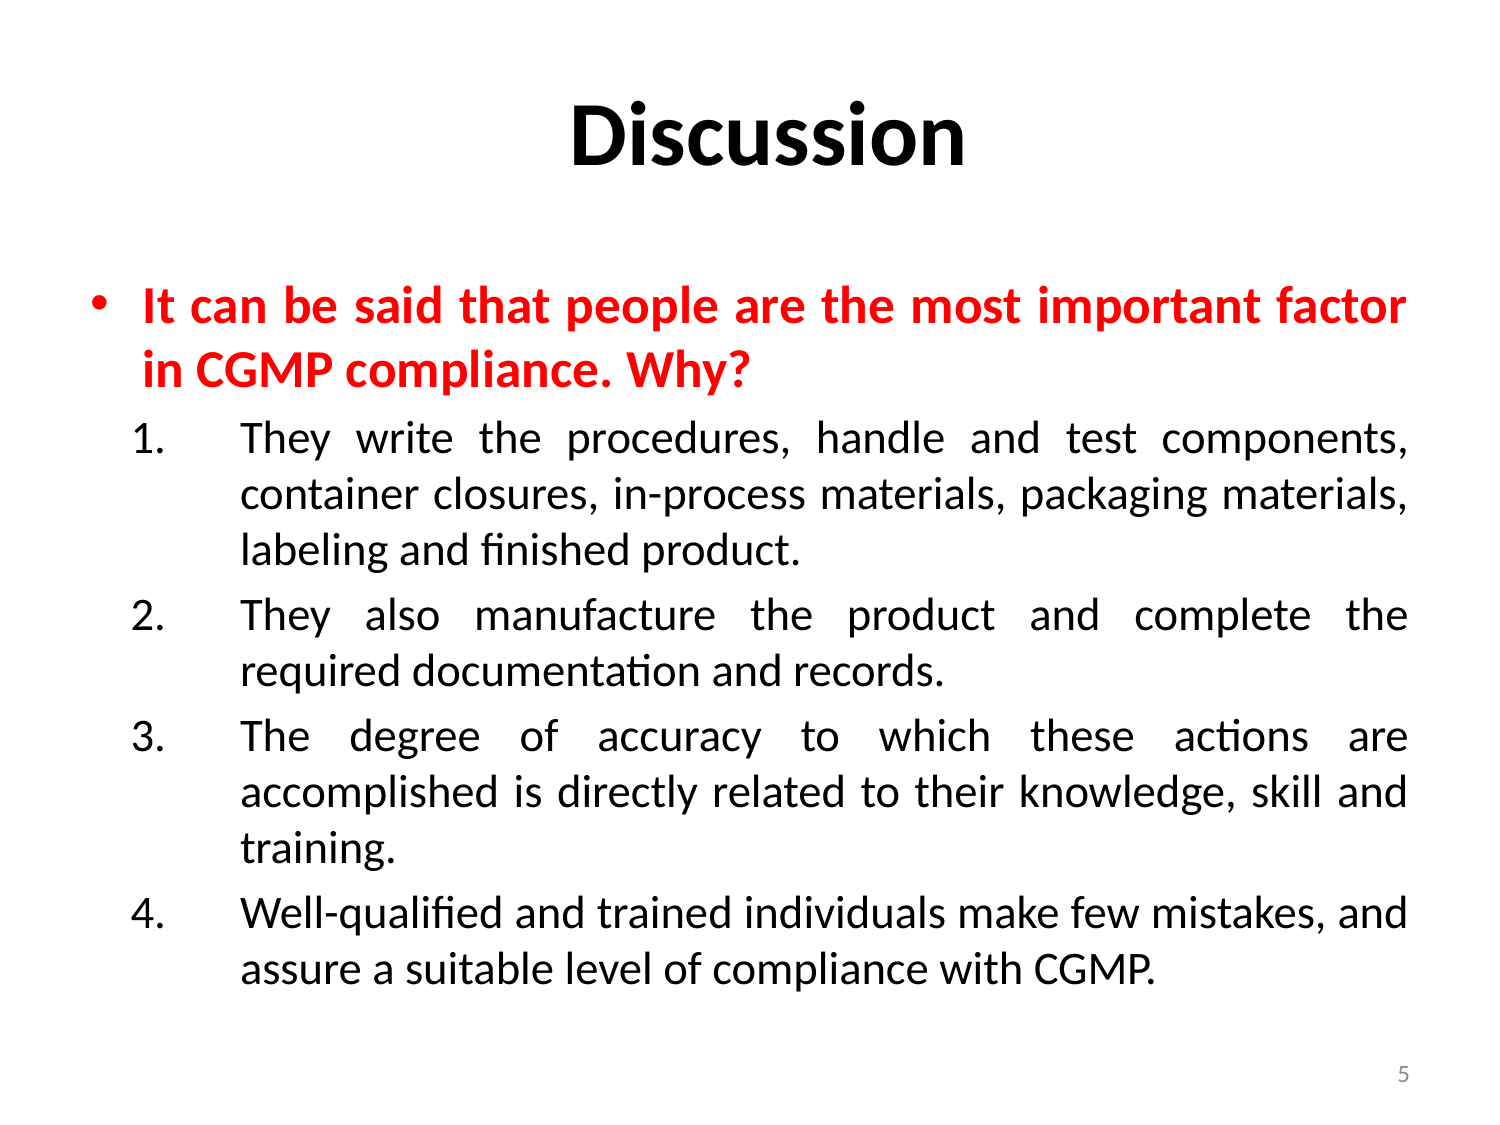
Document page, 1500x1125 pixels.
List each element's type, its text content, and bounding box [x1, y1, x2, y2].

list It can be said that people are the most important factor in CGMP compliance. Why? They write the procedures, handle and test components, container closures, in-process materials, packaging materials, labeling and finished product. They also manufacture the product and complete the required documentation and records. The degree of accuracy to which these actions are accomplished is directly related to their knowledge, skill and training. Well-qualified and trained individuals make few mistakes, and assure a suitable level of compliance with CGMP. [75, 262, 1425, 1005]
slide_number 5 [1074, 1042, 1425, 1103]
title Discussion [93, 35, 1444, 223]
